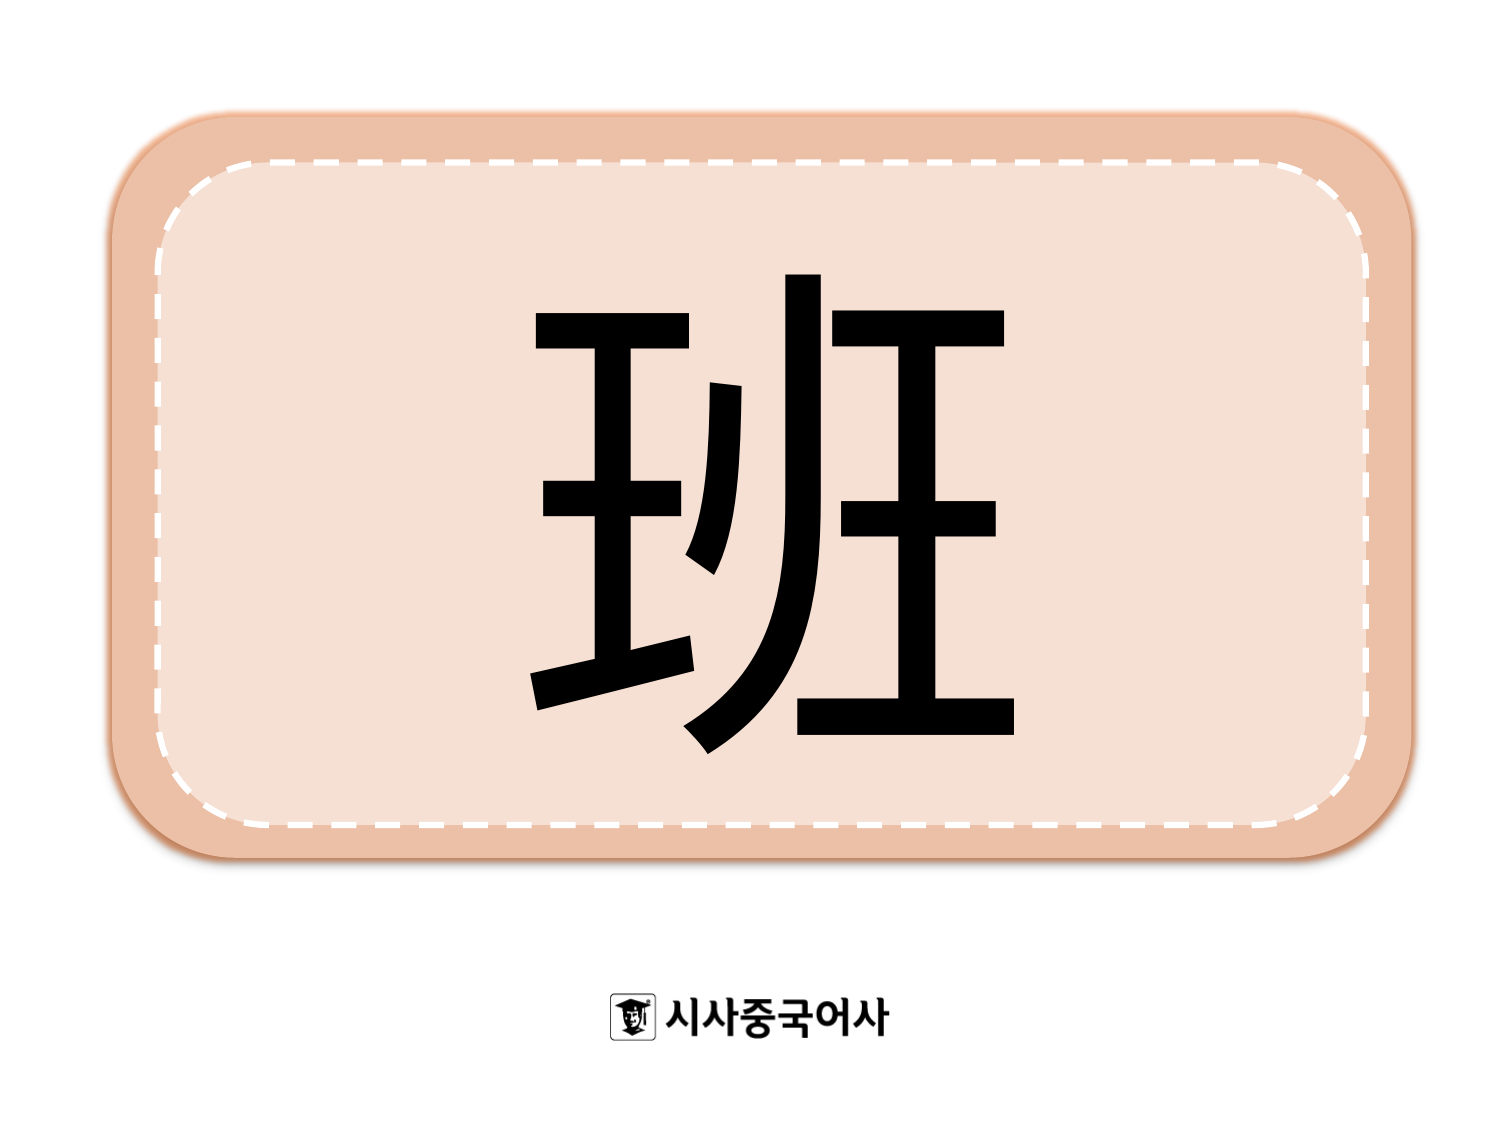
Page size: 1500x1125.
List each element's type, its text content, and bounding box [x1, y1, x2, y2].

picture [602, 987, 898, 1047]
text_box [162, 160, 1371, 824]
text_box 班 [171, 172, 1380, 836]
